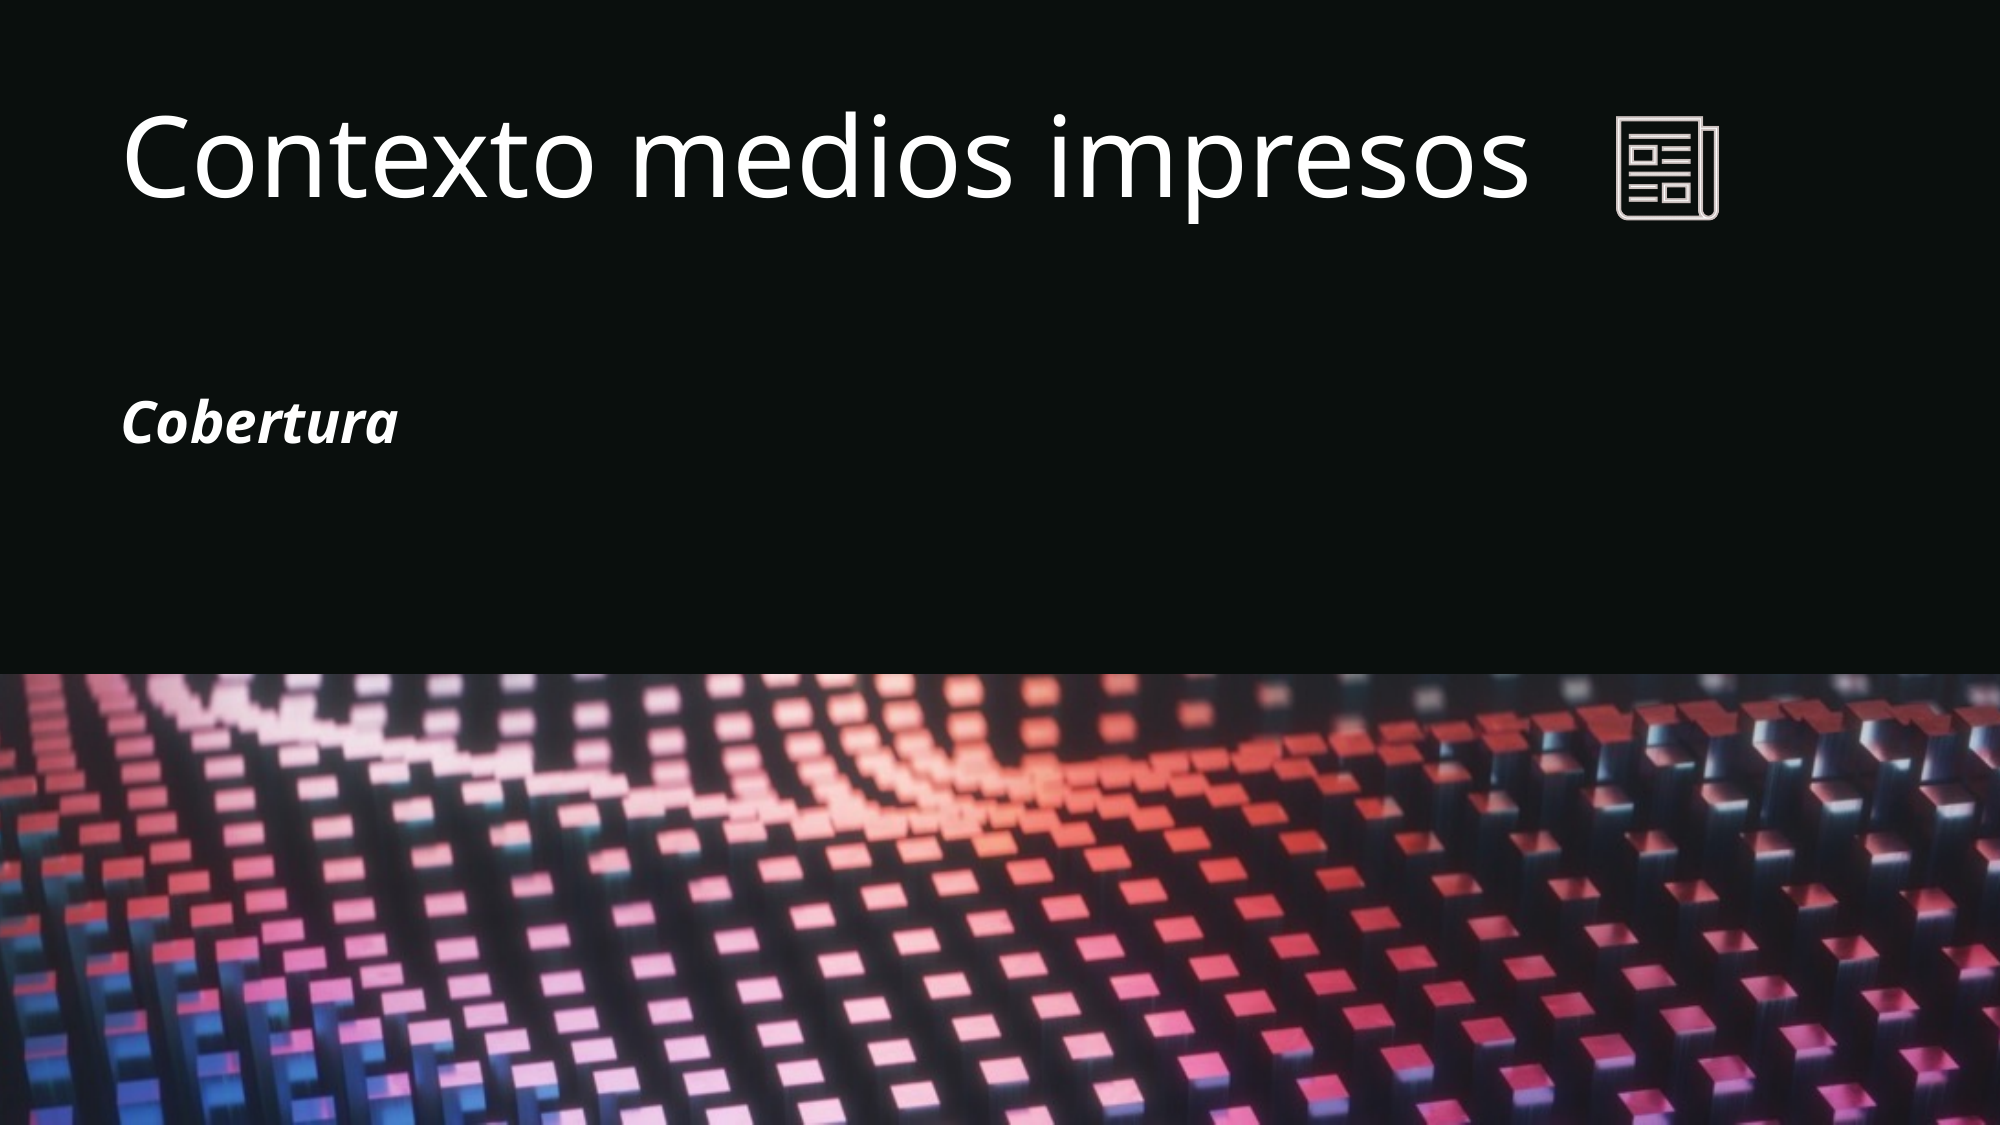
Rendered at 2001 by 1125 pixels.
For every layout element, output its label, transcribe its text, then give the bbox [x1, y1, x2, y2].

picture [1592, 92, 1743, 243]
list Contexto medios impresos Cobertura [105, 92, 1635, 674]
picture [0, 674, 2000, 1125]
